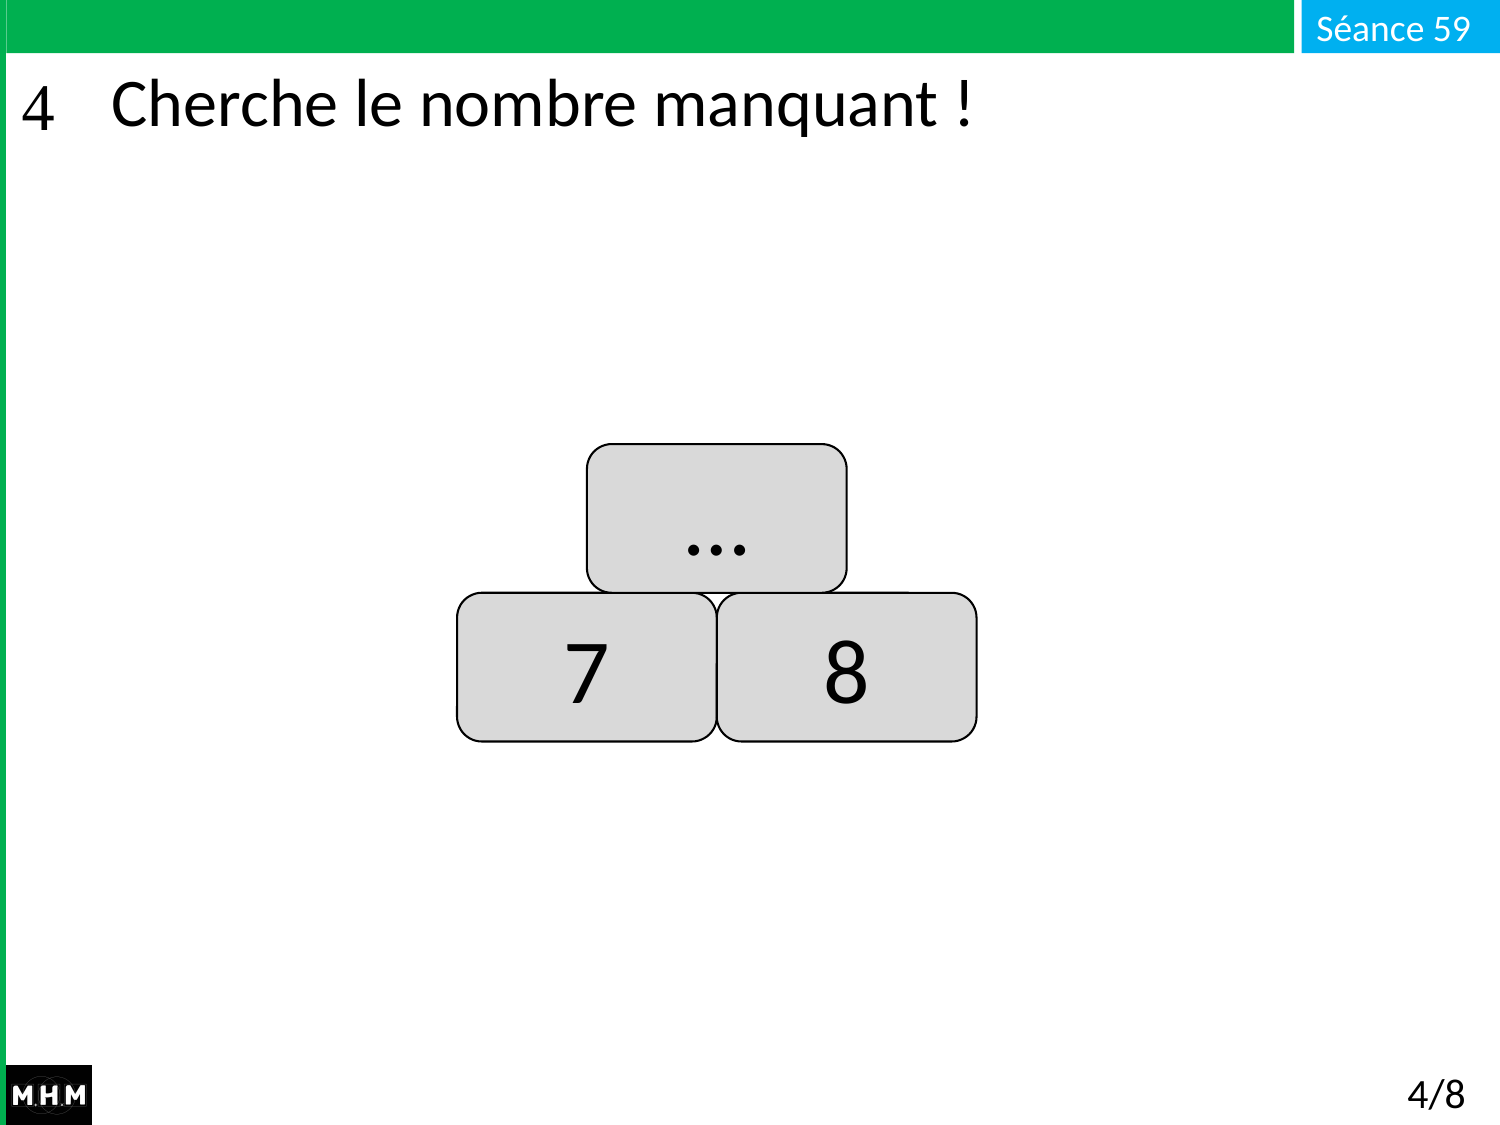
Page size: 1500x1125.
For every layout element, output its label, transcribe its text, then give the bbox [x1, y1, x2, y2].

title Cherche le nombre manquant ! [96, 60, 1391, 150]
picture [6, 1065, 92, 1125]
text_box 7 [455, 591, 717, 743]
list 4/8 [1373, 1064, 1500, 1125]
text_box … [585, 443, 848, 594]
text_box 8 [715, 591, 978, 743]
